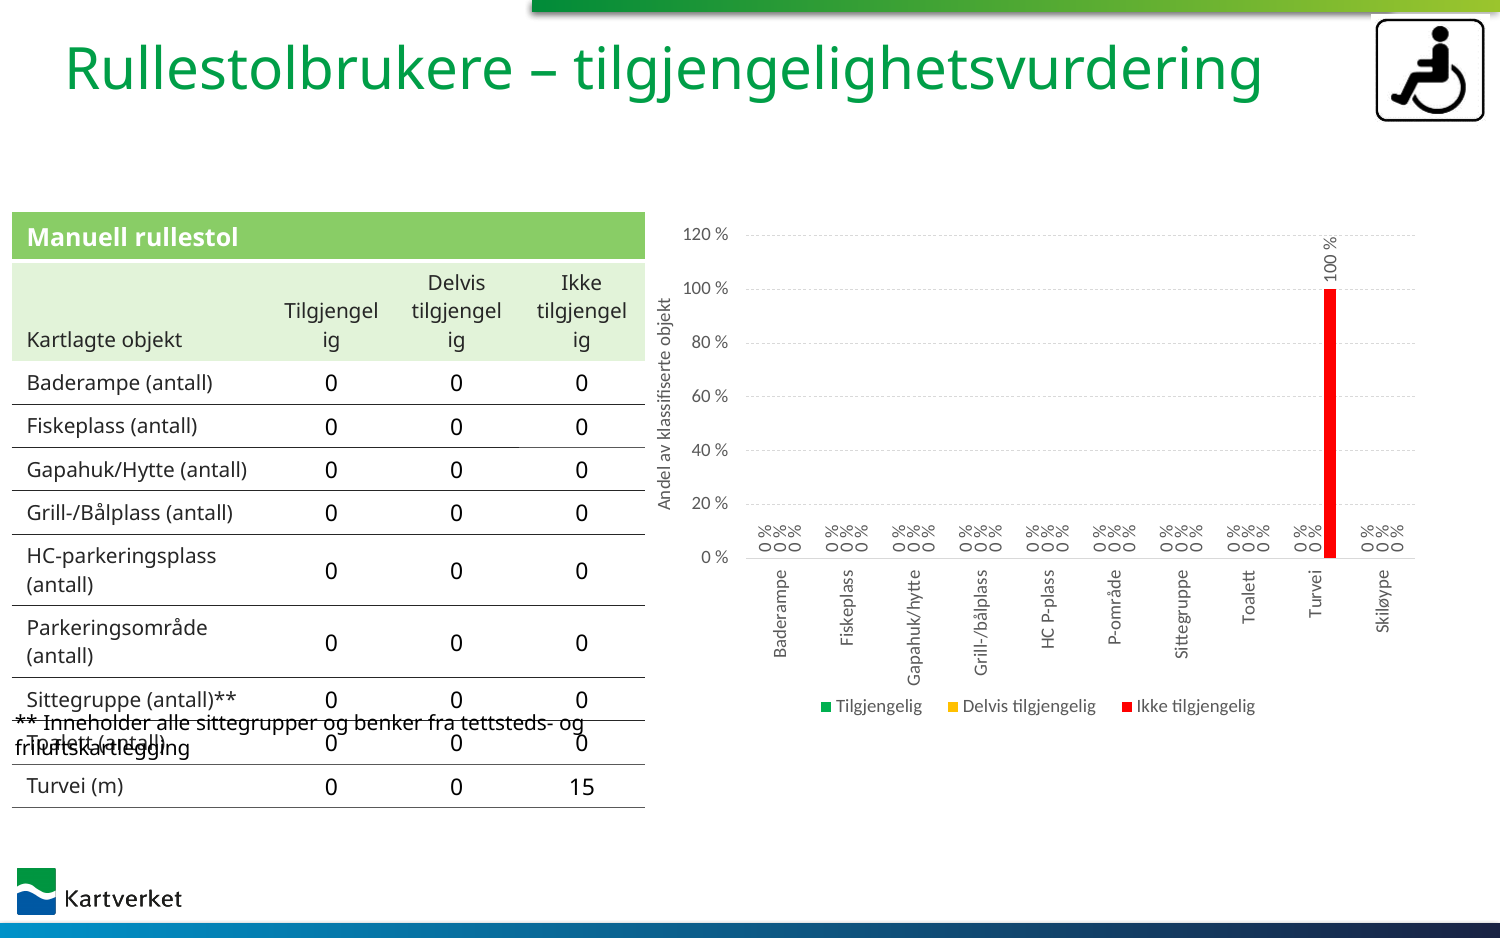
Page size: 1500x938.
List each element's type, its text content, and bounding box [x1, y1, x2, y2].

table_cell 0 [269, 768, 394, 807]
table_cell 15 [519, 768, 645, 807]
table_header Manuell rullestol [12, 212, 645, 259]
table_cell 0 [519, 448, 638, 490]
table_cell 0 [519, 405, 638, 447]
table_cell Turvei (m) [12, 768, 269, 807]
table_cell HC-parkeringsplass (antall) [12, 535, 269, 605]
table_cell Gapahuk/Hytte (antall) [12, 448, 269, 490]
table_cell 0 [269, 535, 394, 605]
table_cell Ikke tilgjengelig [519, 263, 638, 361]
table_cell 0 [519, 606, 638, 677]
table_cell Fiskeplass (antall) [12, 405, 269, 447]
table_cell 0 [519, 535, 638, 605]
table_cell 0 [269, 361, 394, 404]
table_cell 0 [394, 405, 519, 447]
table_cell 0 [269, 678, 394, 702]
table_cell 0 [394, 491, 519, 534]
text_box Rullestolbrukere – tilgjengelighetsvurdering [49, 12, 1372, 109]
table_cell 0 [269, 606, 394, 677]
table_cell 0 [519, 361, 638, 404]
table_cell 0 [269, 405, 394, 447]
table_cell Baderampe (antall) [12, 361, 269, 404]
table_cell 0 [394, 361, 519, 404]
table_cell 0 [394, 448, 519, 490]
table_cell Kartlagte objekt [12, 263, 269, 361]
table_cell 0 [394, 678, 519, 702]
text_box ** Inneholder alle sittegrupper og benker fra tettsteds- og friluftskartlegging [0, 702, 745, 768]
table_cell Grill-/Bålplass (antall) [12, 491, 269, 534]
table_cell 0 [519, 491, 638, 534]
picture [643, 218, 1427, 728]
table_cell Parkeringsområde (antall) [12, 606, 269, 677]
table_cell 0 [394, 606, 519, 677]
table_cell 0 [269, 491, 394, 534]
table_cell Tilgjengelig [269, 263, 394, 361]
table_cell Sittegruppe (antall)** [12, 678, 269, 702]
table_cell 0 [394, 768, 519, 807]
table_cell Delvis tilgjengelig [394, 263, 519, 361]
table_cell 0 [269, 448, 394, 490]
picture [1371, 13, 1491, 127]
table_cell 0 [394, 535, 519, 605]
table_cell 0 [519, 678, 638, 702]
